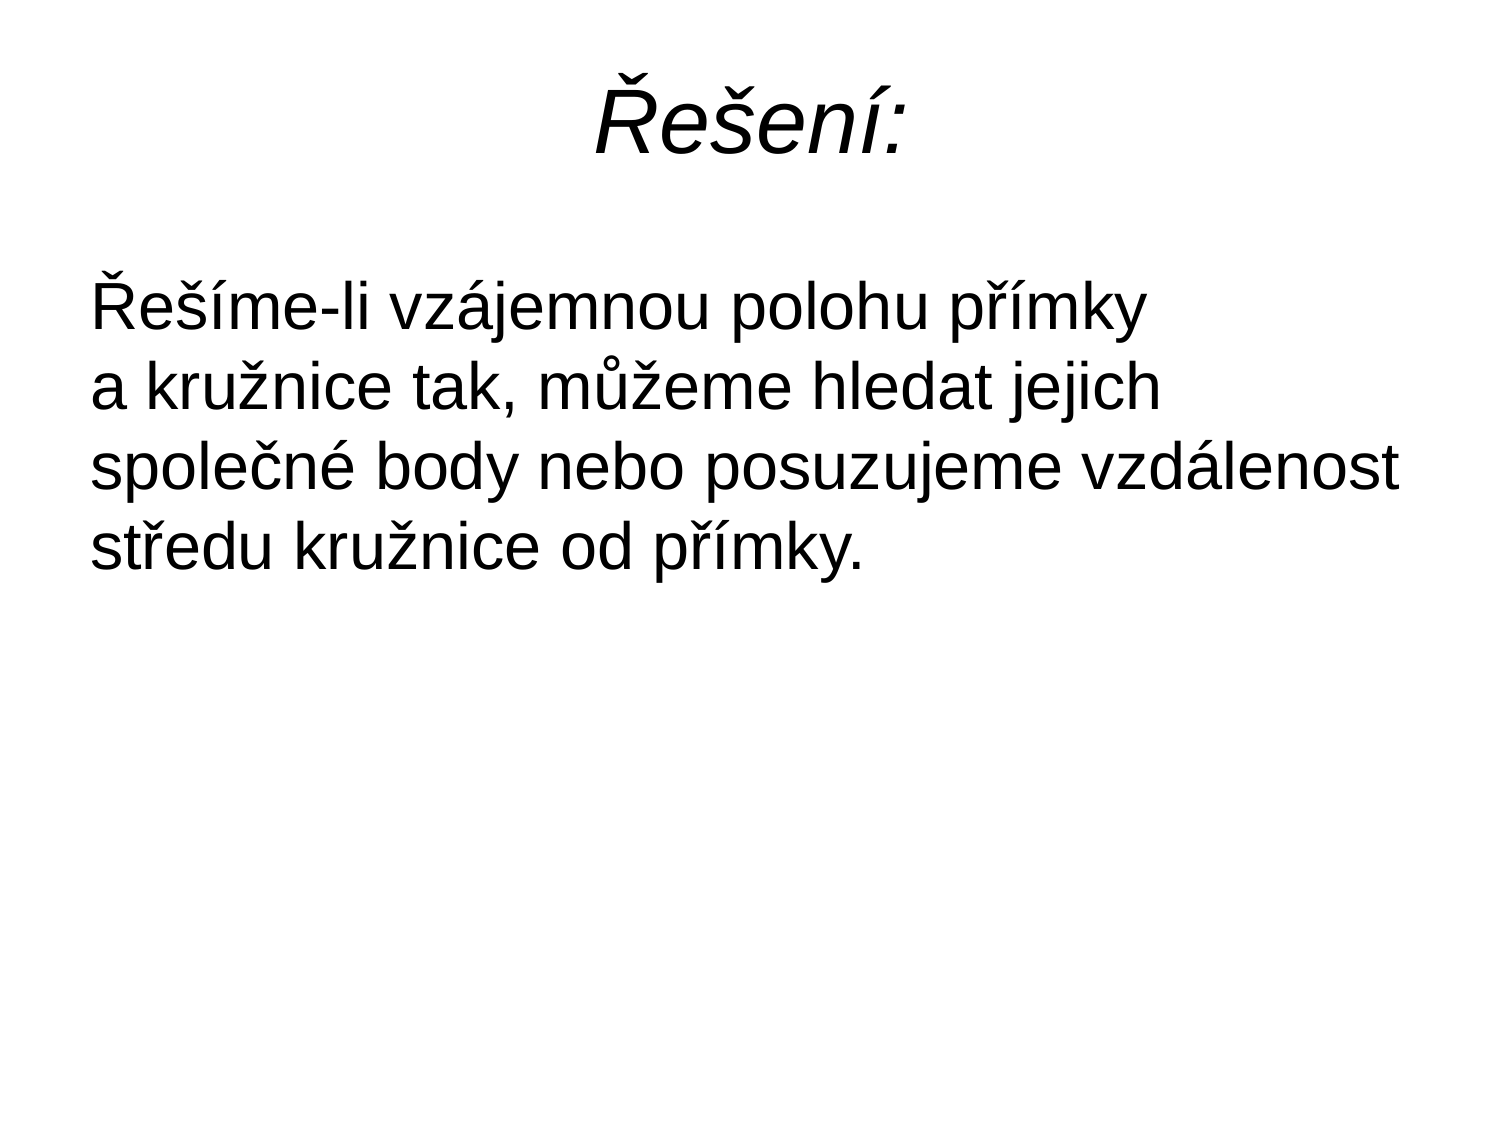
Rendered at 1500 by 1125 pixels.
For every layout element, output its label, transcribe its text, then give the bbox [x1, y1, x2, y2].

title Řešení: [76, 78, 1427, 266]
list Řešíme-li vzájemnou polohu přímky a kružnice tak, můžeme hledat jejich společné body nebo posuzujeme vzdálenost středu kružnice od přímky. [75, 255, 1424, 1005]
